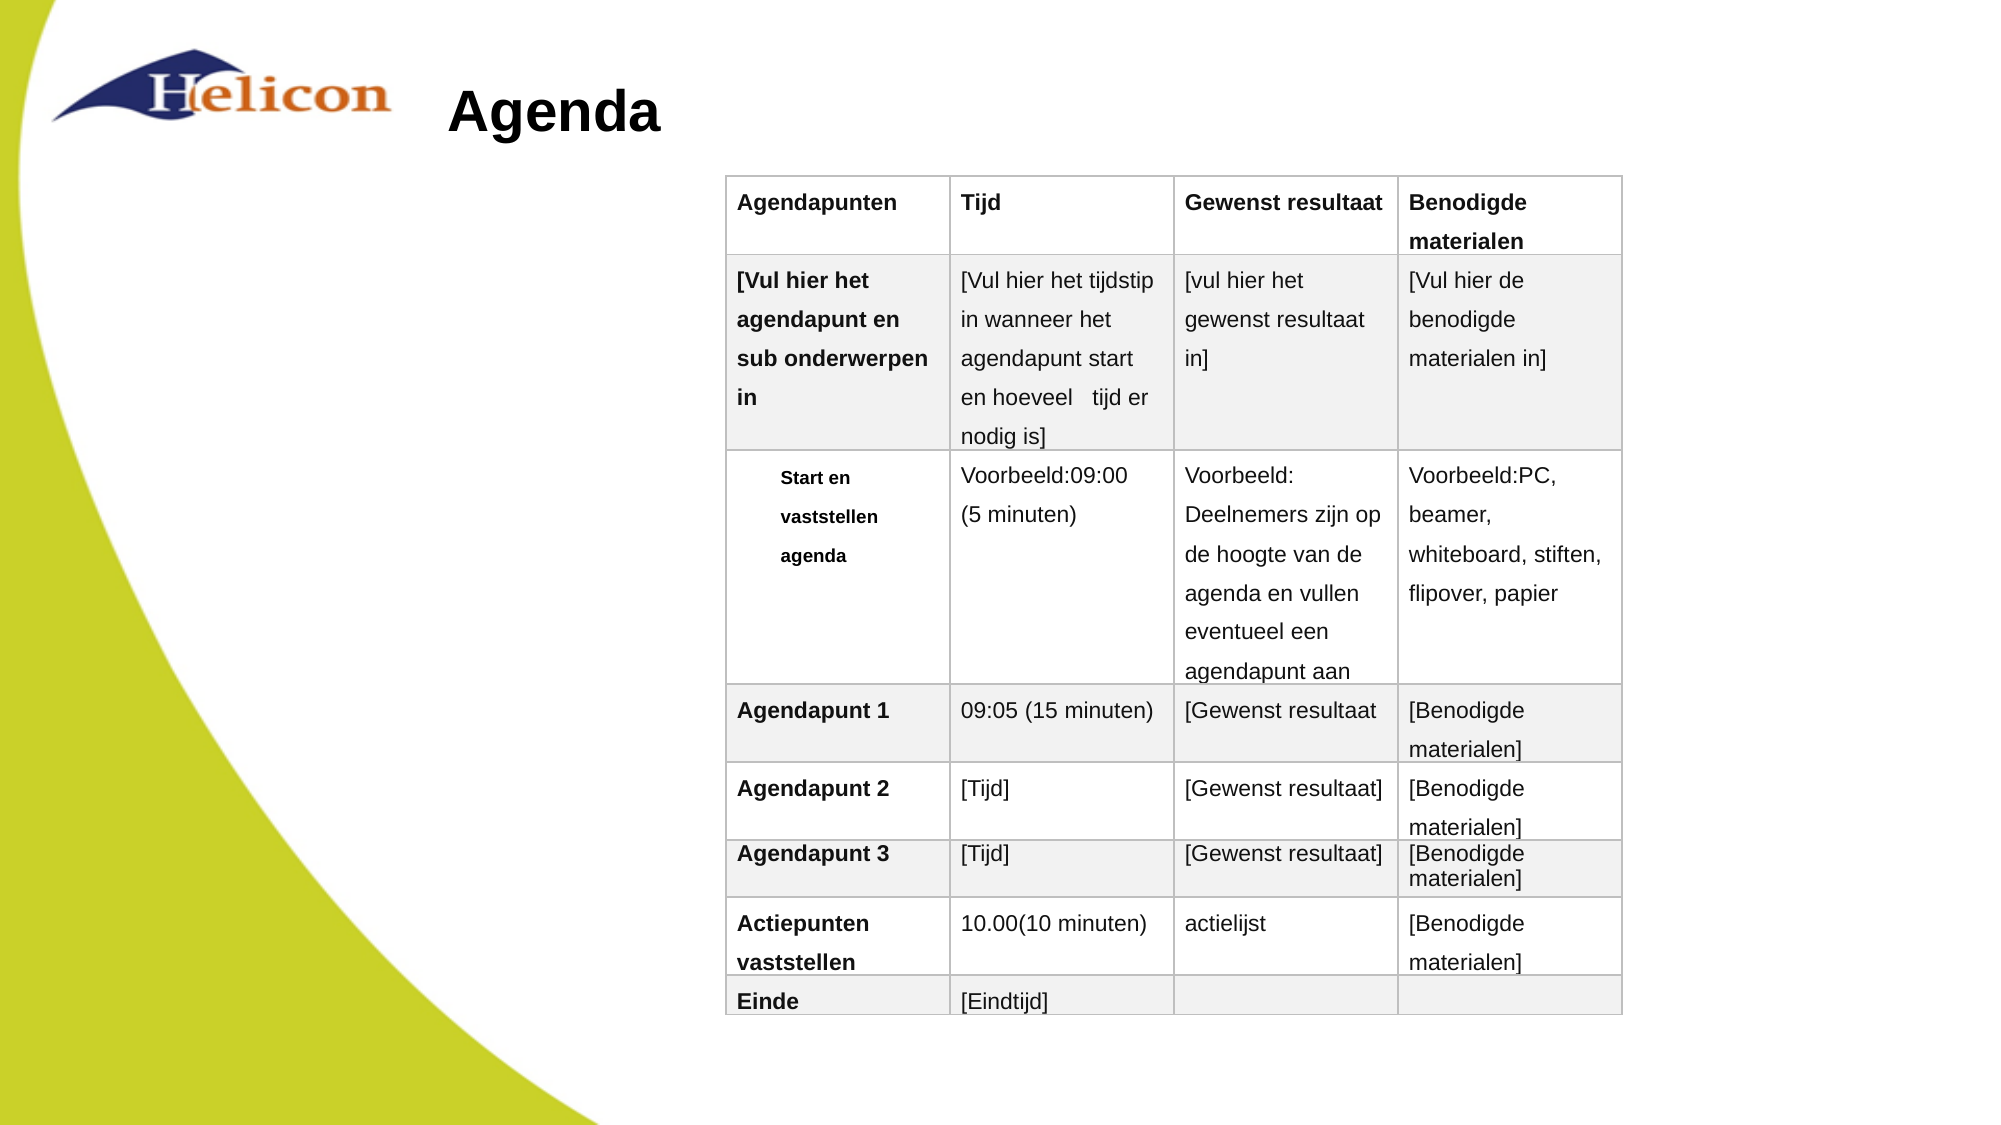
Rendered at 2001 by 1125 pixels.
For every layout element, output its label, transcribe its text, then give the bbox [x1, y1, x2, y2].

table_cell [Vul hier de benodigde materialen in] [1399, 255, 1621, 449]
table_cell Voorbeeld: Deelnemers zijn op de hoogte van de agenda en vullen eventueel een agendapunt aan [1175, 451, 1397, 683]
picture [0, 0, 2000, 1125]
table_cell [1399, 976, 1621, 1014]
table_cell Voorbeeld:09:00 (5 minuten) [951, 451, 1173, 683]
table_cell [Tijd] [951, 763, 1173, 839]
table_cell [1175, 976, 1397, 1014]
table_cell [Vul hier het agendapunt en sub onderwerpen in [727, 255, 949, 449]
table_cell [Gewenst resultaat] [1175, 763, 1397, 839]
table_cell Actiepunten vaststellen [727, 898, 949, 974]
table_cell Agendapunt 2 [727, 763, 949, 839]
table_cell [Benodigde materialen] [1399, 763, 1621, 839]
table_cell [Benodigde materialen] [1399, 898, 1621, 974]
table_cell [Vul hier het tijdstip in wanneer het agendapunt start en hoeveel tijd er nodig is] [951, 255, 1173, 449]
table_cell actielijst [1175, 898, 1397, 974]
table_cell [Gewenst resultaat [1175, 685, 1397, 761]
table_header Agendapunten [727, 177, 949, 254]
table_header Tijd [951, 177, 1173, 254]
table_cell [Eindtijd] [951, 976, 1173, 1014]
table_header Benodigde materialen [1399, 177, 1621, 254]
table_cell Einde [727, 976, 949, 1014]
table_cell 10.00(10 minuten) [951, 898, 1173, 974]
table_header Gewenst resultaat [1175, 177, 1397, 254]
table_cell 09:05 (15 minuten) [951, 685, 1173, 761]
table_cell Start en vaststellen agenda [727, 451, 949, 683]
table_cell [Benodigde materialen] [1399, 841, 1621, 896]
table_cell [vul hier het gewenst resultaat in] [1175, 255, 1397, 449]
table_cell Voorbeeld:PC, beamer, whiteboard, stiften, flipover, papier [1399, 451, 1621, 683]
table_cell Agendapunt 3 [727, 841, 949, 896]
table_cell Agendapunt 1 [727, 685, 949, 761]
table_cell [Gewenst resultaat] [1175, 841, 1397, 896]
table_cell [Tijd] [951, 841, 1173, 896]
title Agenda [432, 54, 1887, 161]
table_cell [Benodigde materialen] [1399, 685, 1621, 761]
